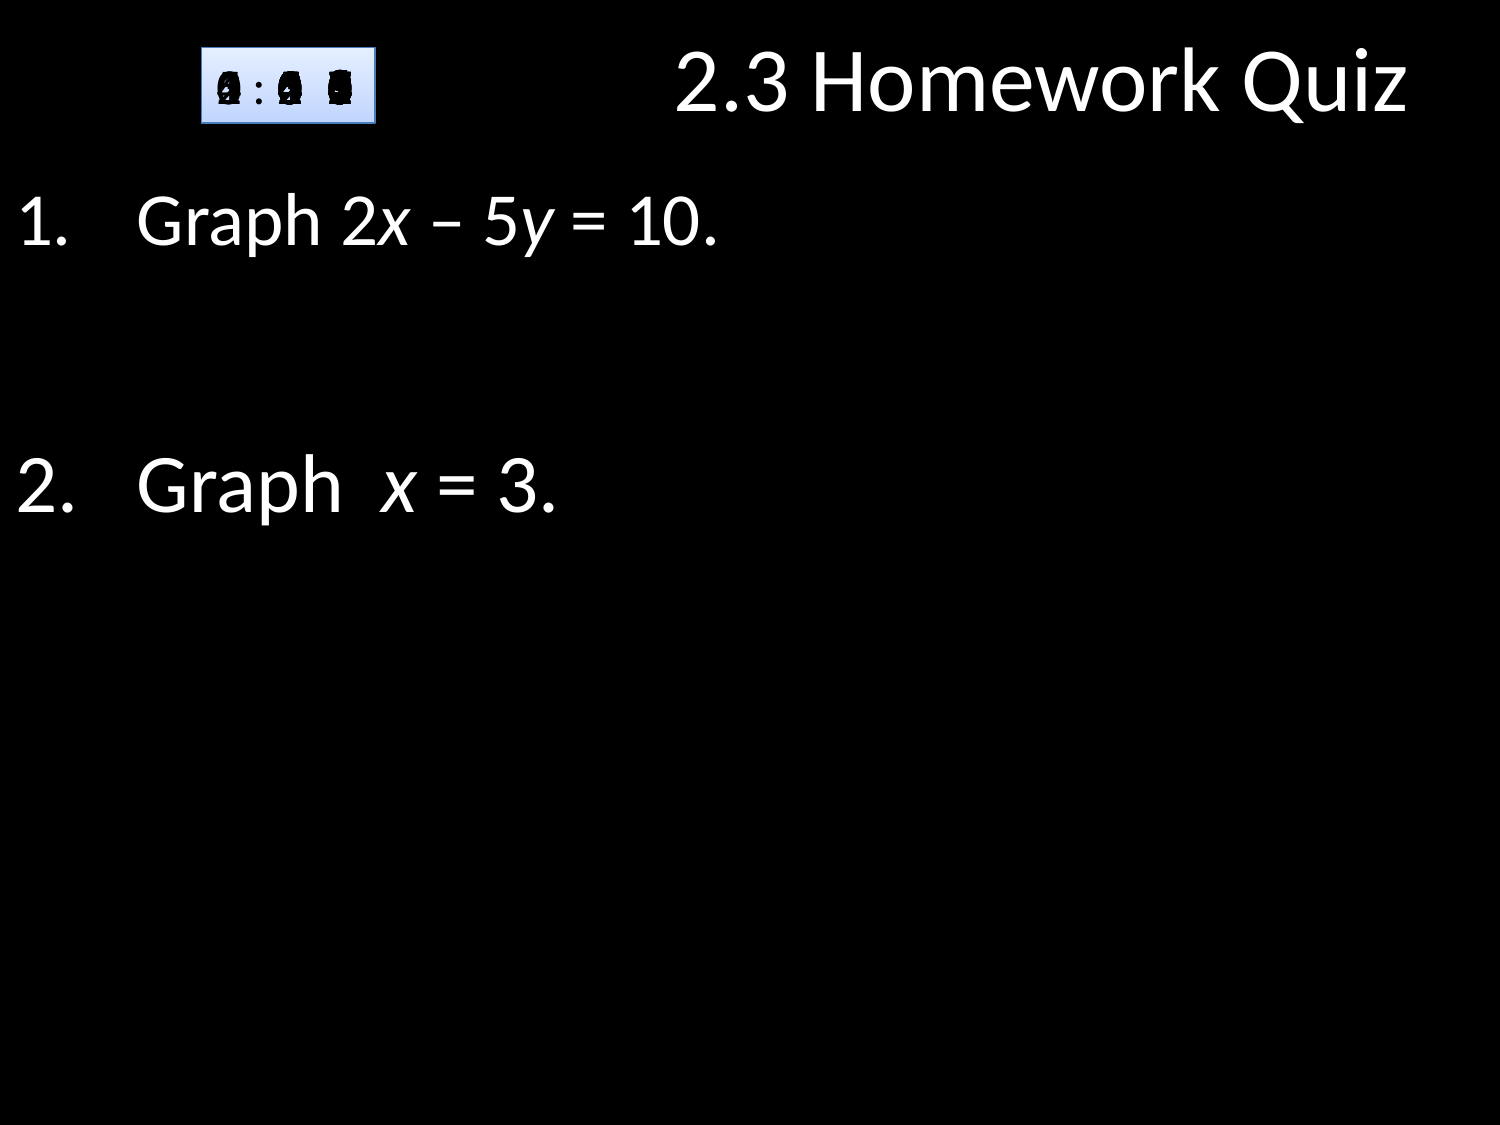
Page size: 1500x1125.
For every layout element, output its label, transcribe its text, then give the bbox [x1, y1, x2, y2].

title 2.3 Homework Quiz [75, 0, 1425, 150]
text_box : [252, 47, 262, 123]
text_box 0 [262, 47, 312, 123]
text_box [201, 47, 376, 124]
text_box 9 [312, 47, 363, 123]
text_box 0 [201, 47, 252, 123]
list Graph 2x – 5y = 10. Graph x = 3. [0, 162, 1500, 1088]
